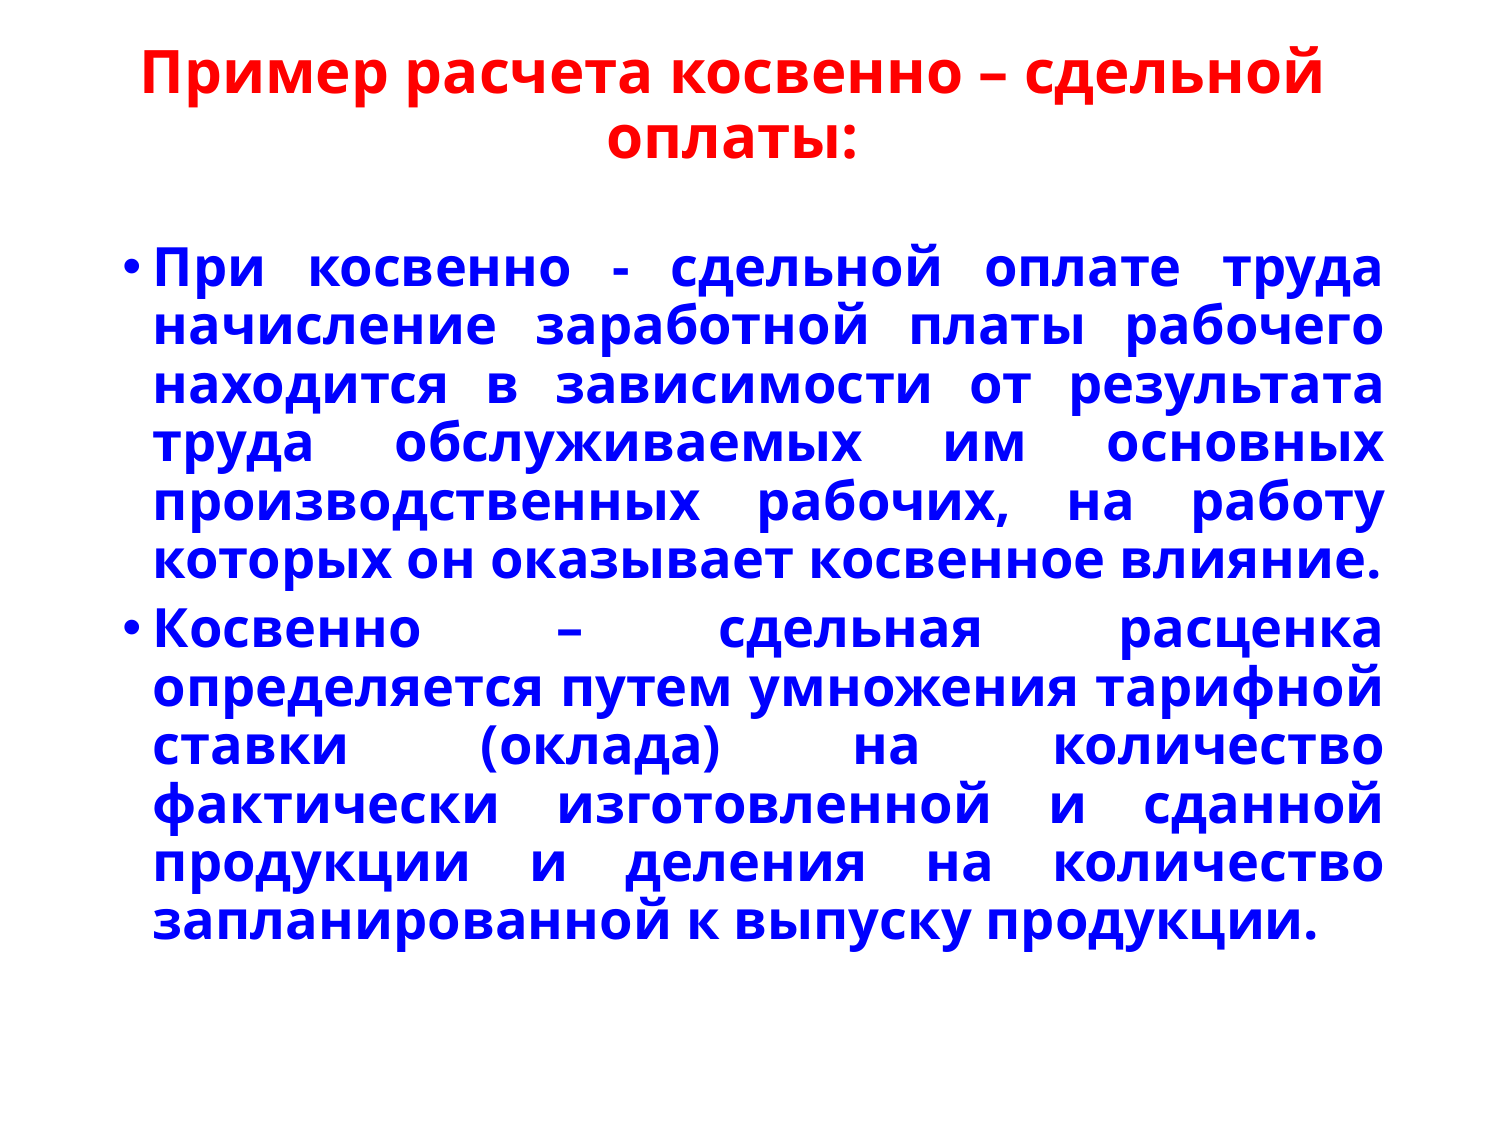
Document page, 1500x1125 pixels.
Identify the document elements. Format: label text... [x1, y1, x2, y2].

title Пример расчета косвенно – сдельной оплаты: [23, 34, 1443, 252]
list При косвенно - сдельной оплате труда начисление заработной платы рабочего находится в зависимости от результата труда обслуживаемых им основных производственных рабочих, на работу которых он оказывает косвенное влияние. Косвенно – сдельная расценка определяется путем умножения тарифной ставки (оклада) на количество фактически изготовленной и сданной продукции и деления на количество запланированной к выпуску продукции. [107, 185, 1402, 1031]
